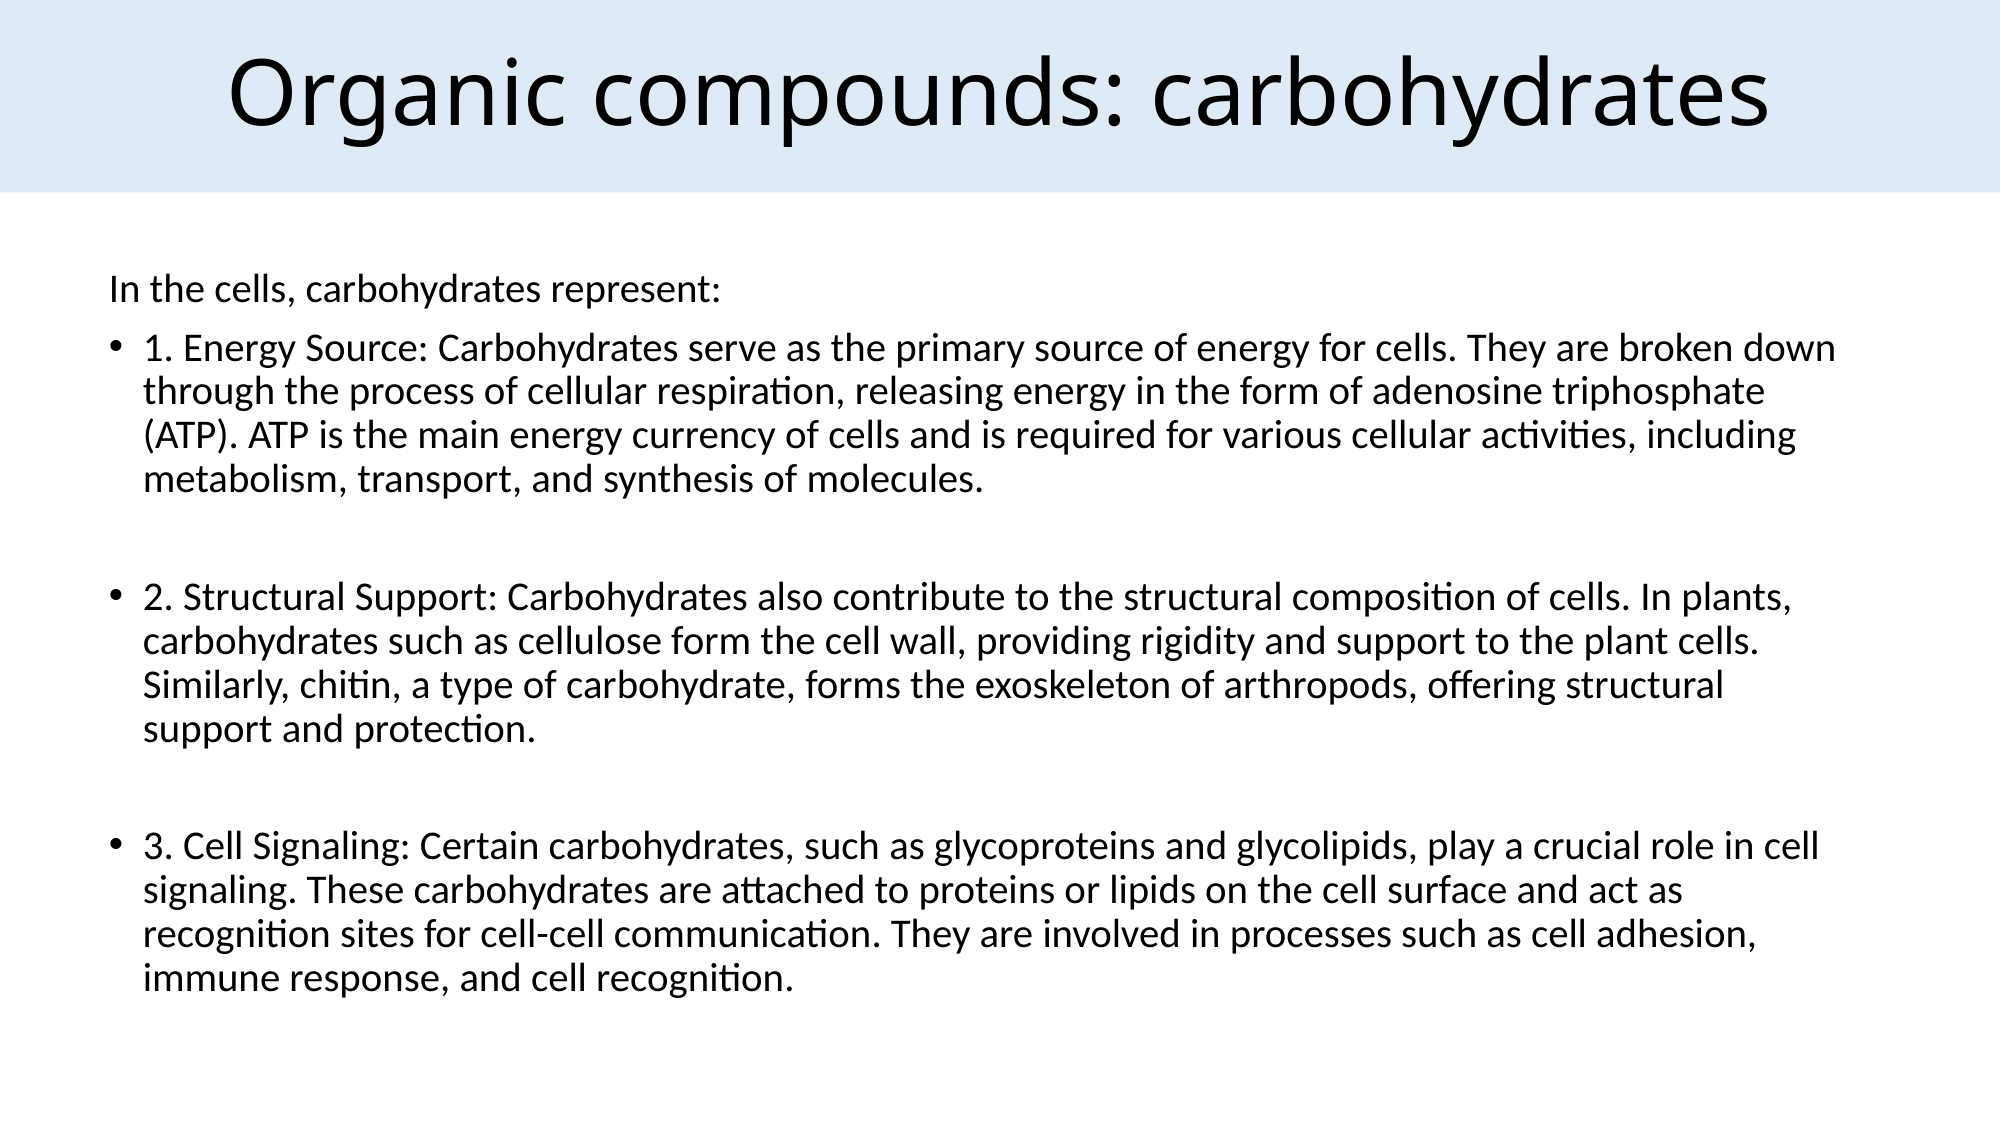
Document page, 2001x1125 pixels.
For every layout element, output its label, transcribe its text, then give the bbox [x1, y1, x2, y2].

list In the cells, carbohydrates represent: 1. Energy Source: Carbohydrates serve as the primary source of energy for cells. They are broken down through the process of cellular respiration, releasing energy in the form of adenosine triphosphate (ATP). ATP is the main energy currency of cells and is required for various cellular activities, including metabolism, transport, and synthesis of molecules. 2. Structural Support: Carbohydrates also contribute to the structural composition of cells. In plants, carbohydrates such as cellulose form the cell wall, providing rigidity and support to the plant cells. Similarly, chitin, a type of carbohydrate, forms the exoskeleton of arthropods, offering structural support and protection. 3. Cell Signaling: Certain carbohydrates, such as glycoproteins and glycolipids, play a crucial role in cell signaling. These carbohydrates are attached to proteins or lipids on the cell surface and act as recognition sites for cell-cell communication. They are involved in processes such as cell adhesion, immune response, and cell recognition. [94, 259, 1863, 1014]
title Organic compounds: carbohydrates [0, 0, 2000, 193]
